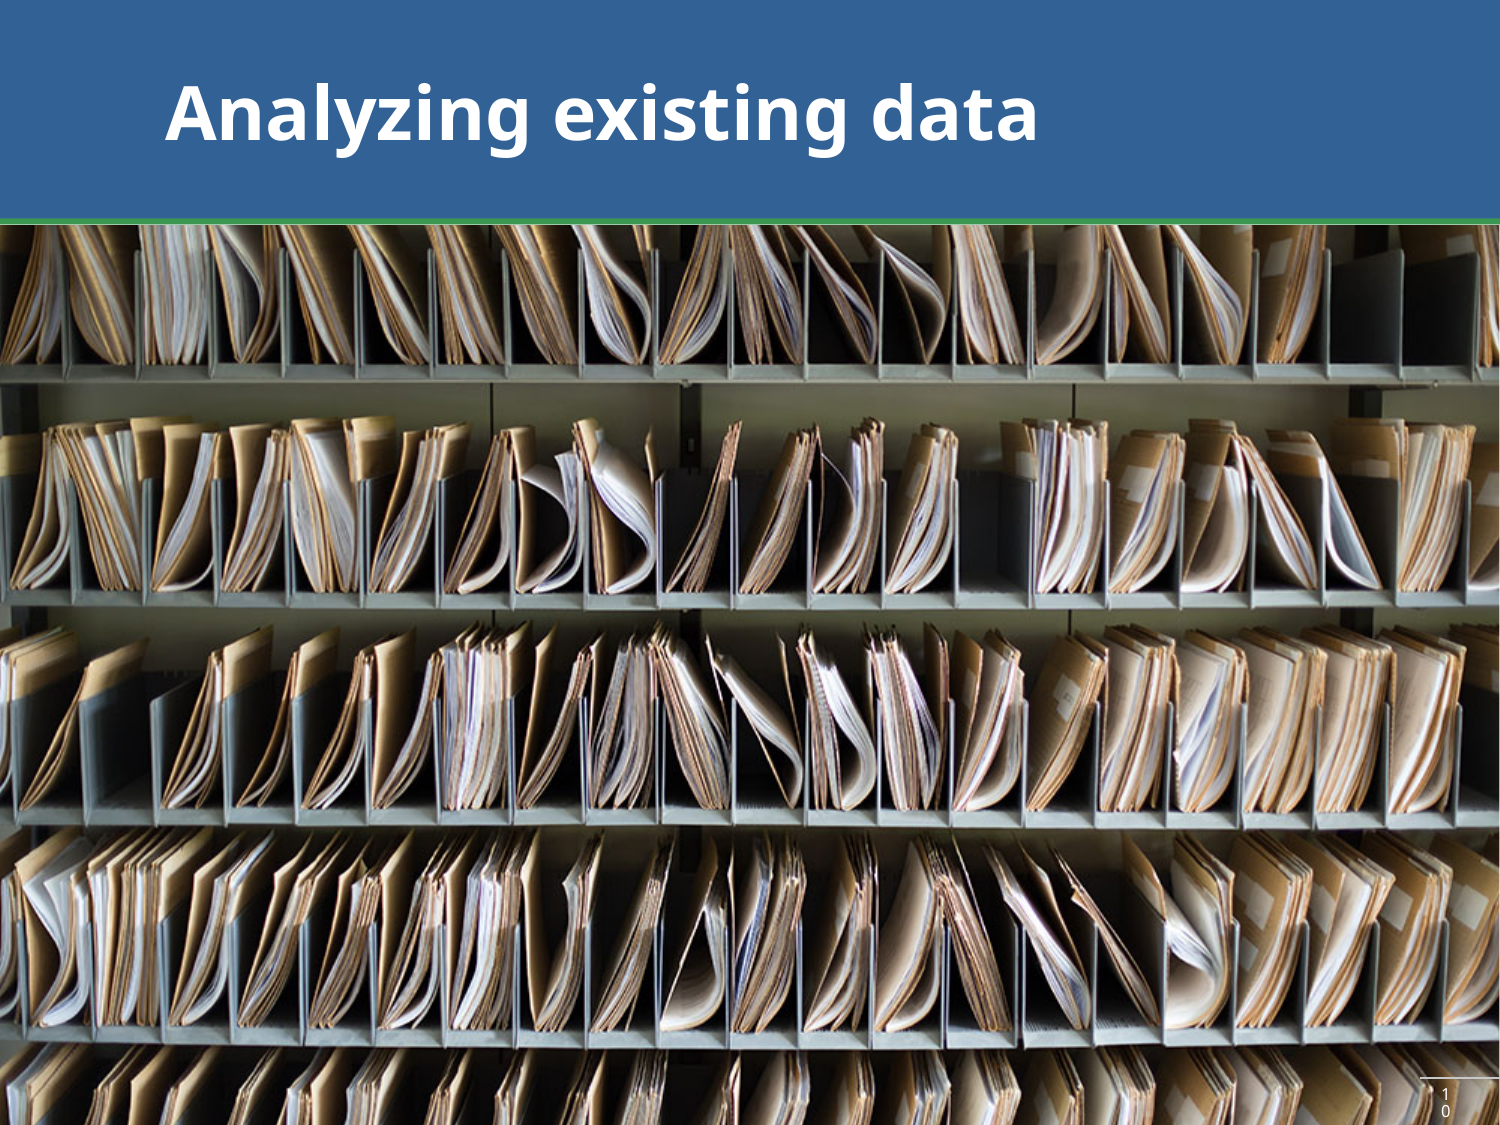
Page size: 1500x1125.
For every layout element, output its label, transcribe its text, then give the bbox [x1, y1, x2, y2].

title Analyzing existing data [150, 0, 1350, 221]
picture [0, 0, 1500, 1125]
